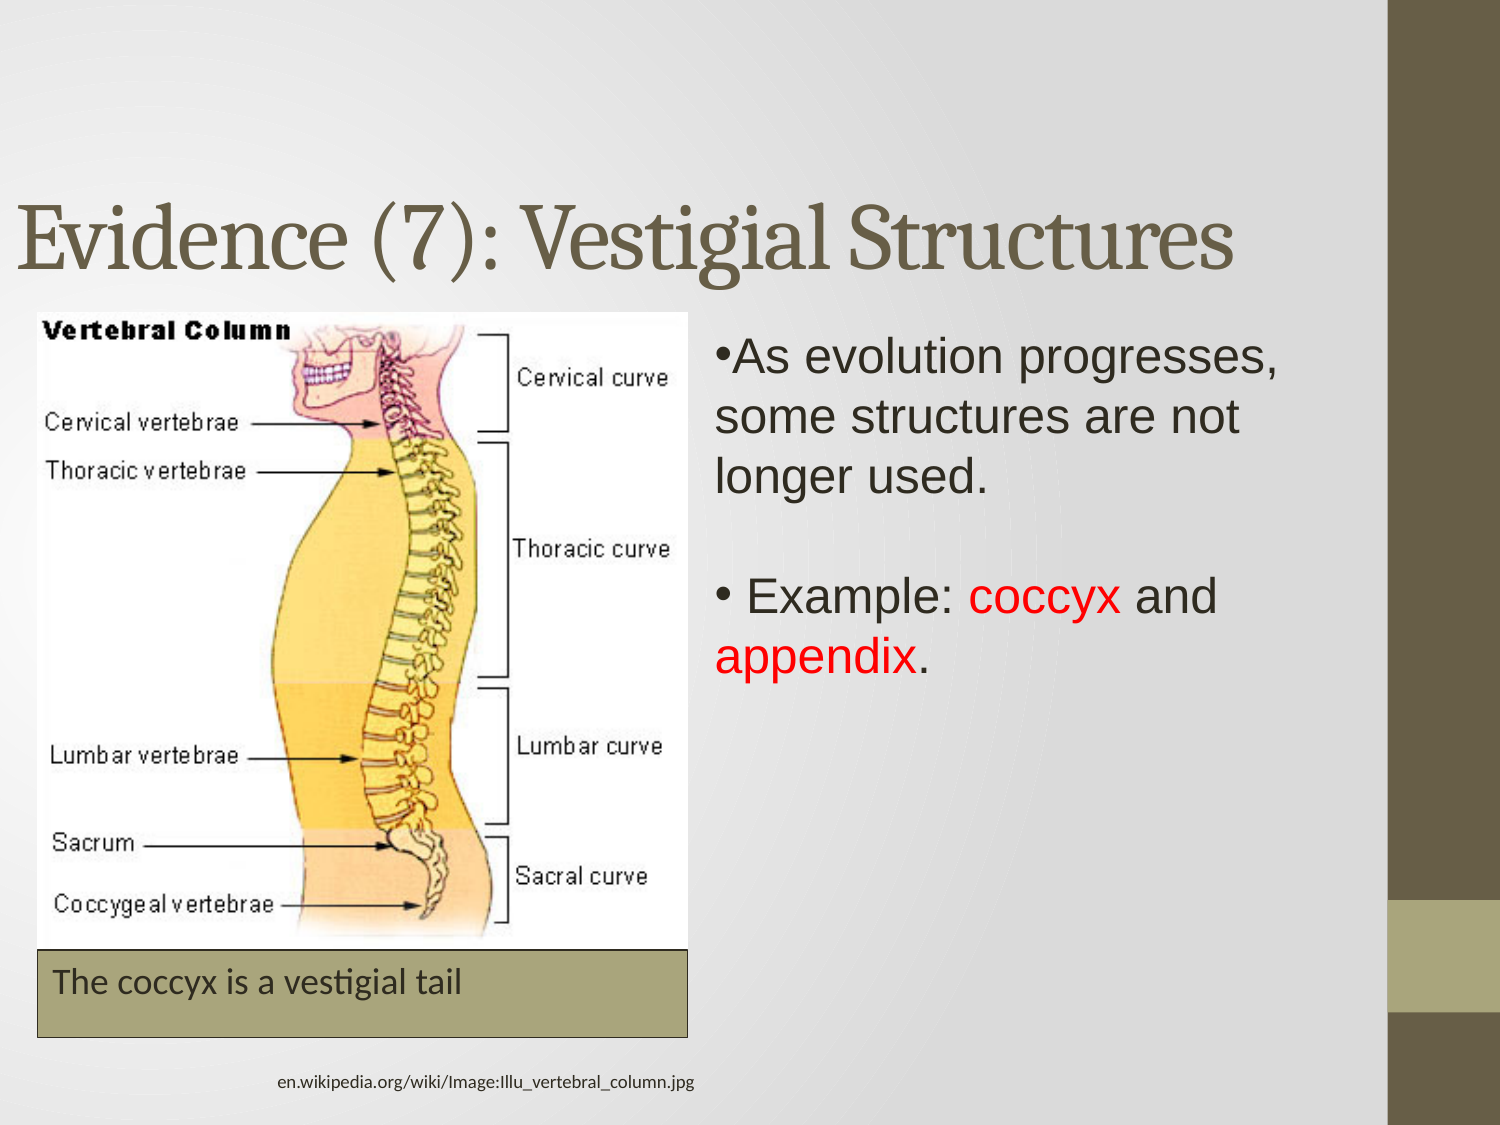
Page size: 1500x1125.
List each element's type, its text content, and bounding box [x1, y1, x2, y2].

picture [36, 311, 688, 964]
text_box As evolution progresses, some structures are not longer used. Example: coccyx and appendix. [699, 315, 1388, 691]
title Evidence (7): Vestigial Structures [0, 137, 1500, 325]
text_box en.wikipedia.org/wiki/Image:Illu_vertebral_column.jpg [262, 1062, 1013, 1100]
text_box The coccyx is a vestigial tail [37, 966, 688, 1038]
